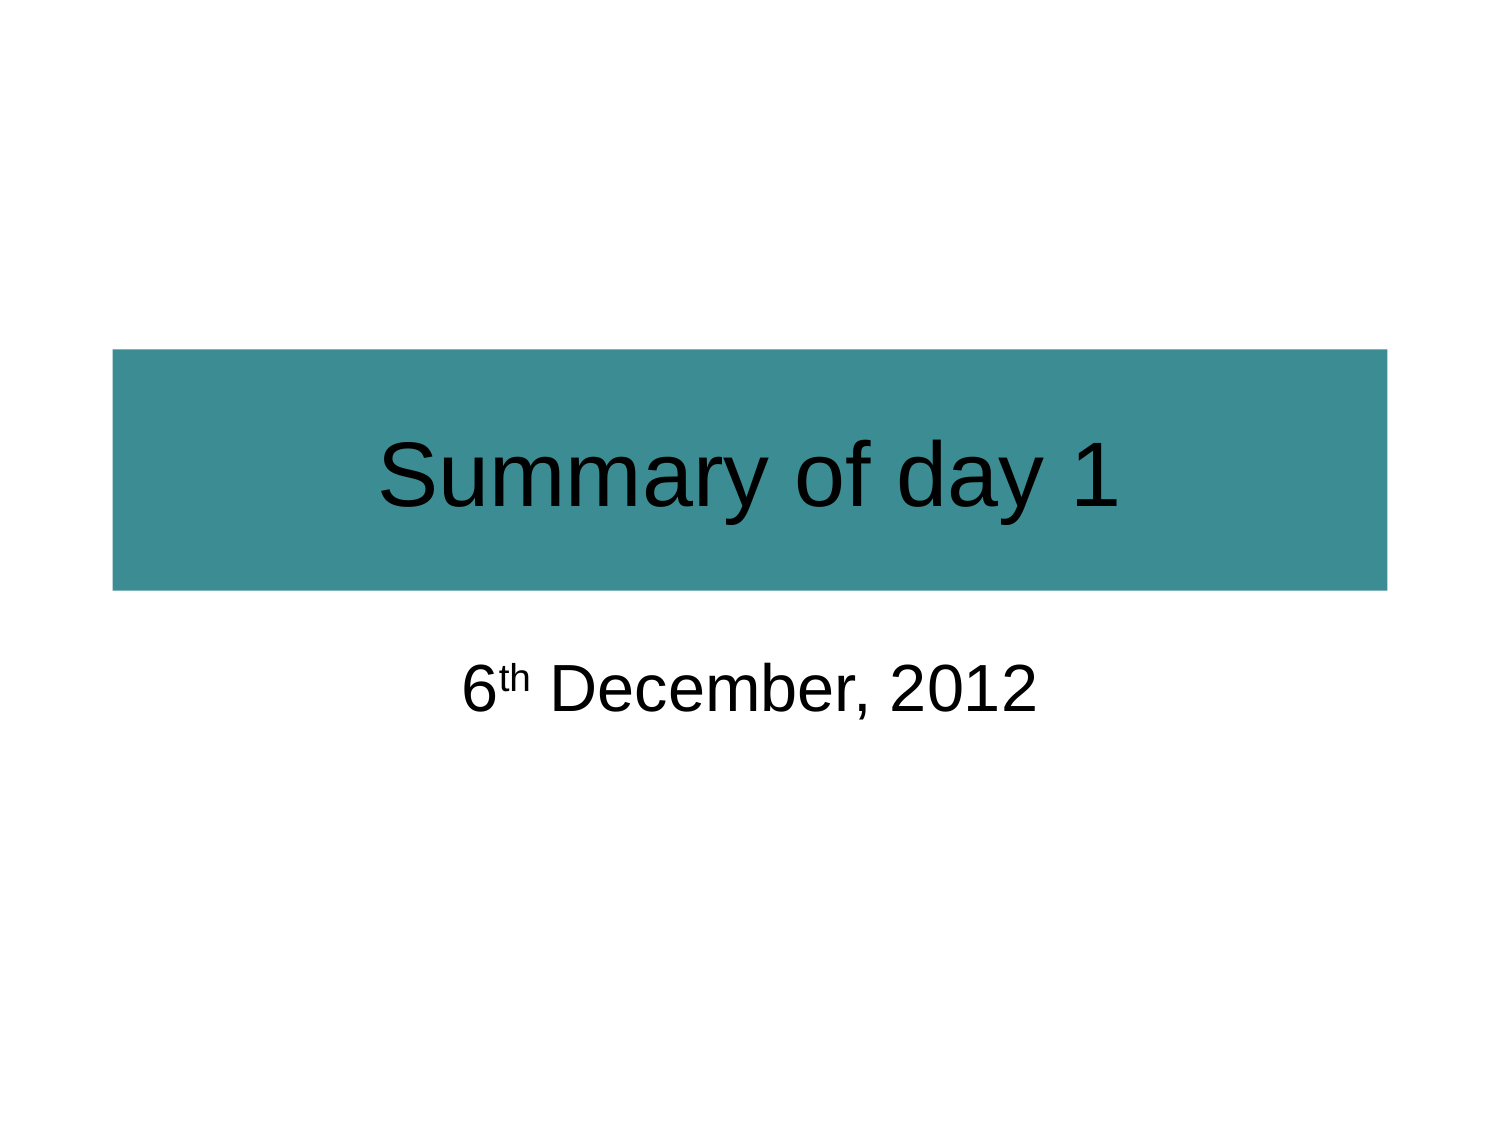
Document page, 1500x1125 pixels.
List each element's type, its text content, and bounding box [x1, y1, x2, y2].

title Summary of day 1 [112, 349, 1388, 591]
subtitle 6th December, 2012 [224, 637, 1276, 926]
